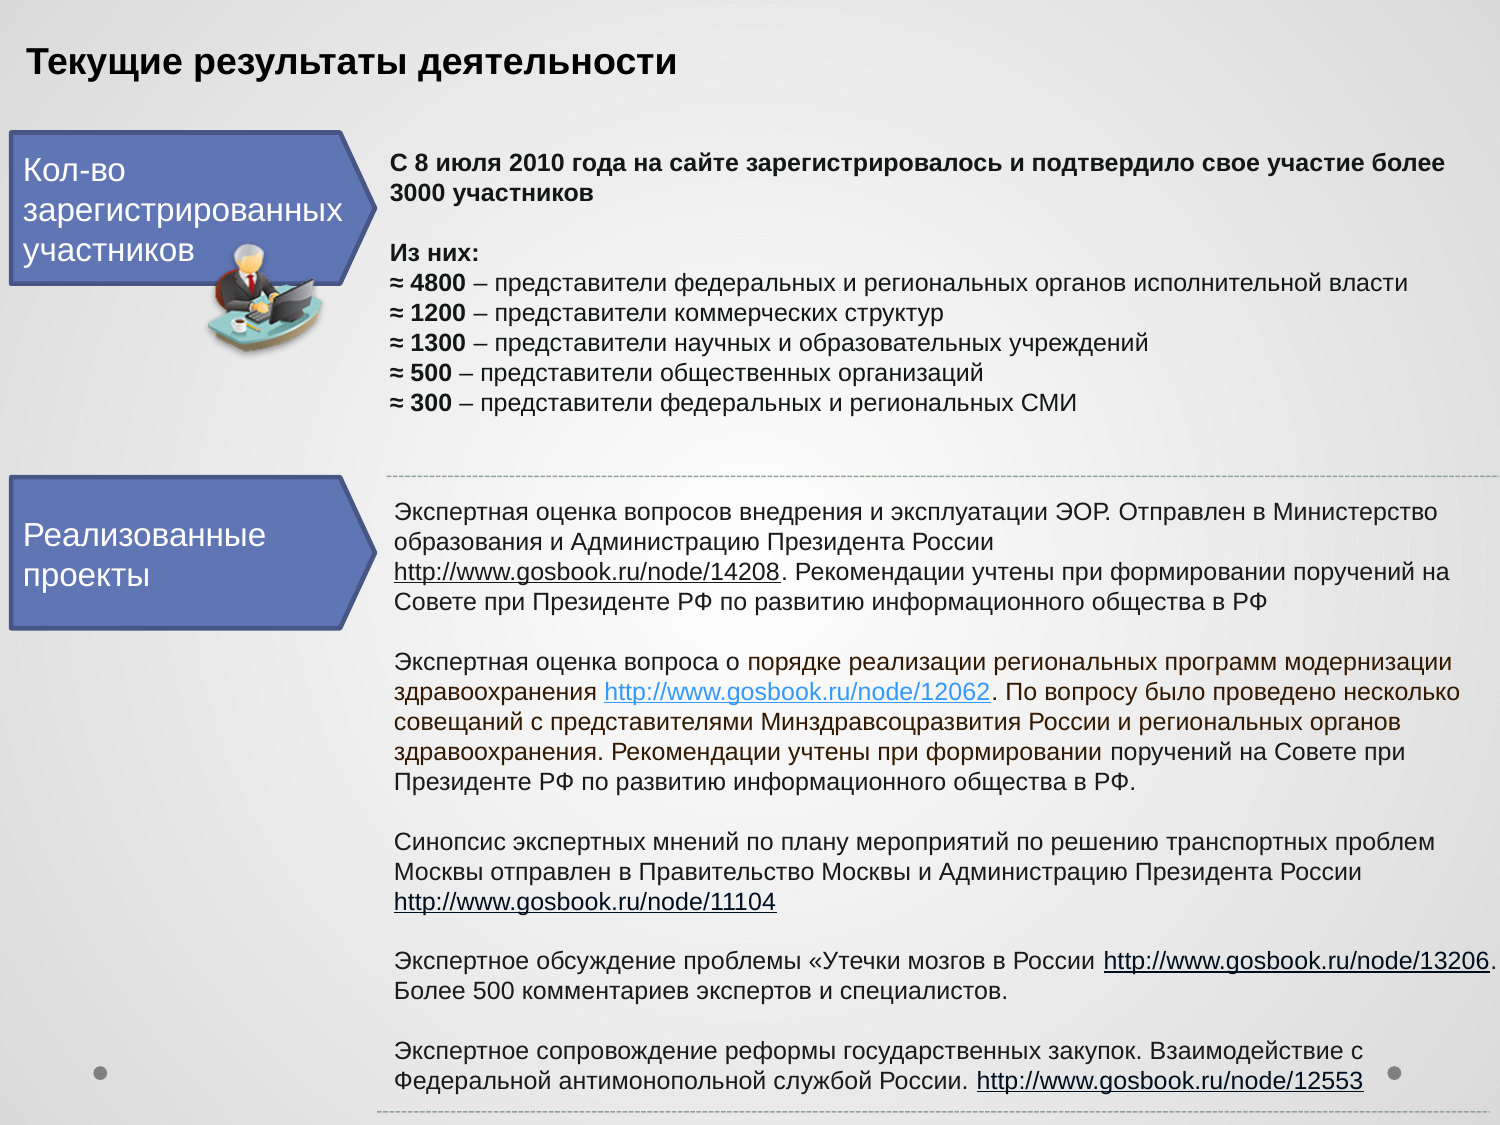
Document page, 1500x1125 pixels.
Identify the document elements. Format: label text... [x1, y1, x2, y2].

text_box Экспертная оценка вопросов внедрения и эксплуатации ЭОР. Отправлен в Министерство образования и Администрацию Президента России http://www.gosbook.ru/node/14208. Рекомендации учтены при формировании поручений на Совете при Президенте РФ по развитию информационного общества в РФ Экспертная оценка вопроса о порядке реализации региональных программ модернизации здравоохранения http://www.gosbook.ru/node/12062. По вопросу было проведено несколько совещаний с представителями Минздравсоцразвития России и региональных органов здравоохранения. Рекомендации учтены при формировании поручений на Совете при Президенте РФ по развитию информационного общества в РФ. Синопсис экспертных мнений по плану мероприятий по решению транспортных проблем Москвы отправлен в Правительство Москвы и Администрацию Президента России http://www.gosbook.ru/node/11104 Экспертное обсуждение проблемы «Утечки мозгов в России http://www.gosbook.ru/node/13206. Более 500 комментариев экспертов и специалистов. Экспертное сопровождение реформы государственных закупок. Взаимодействие с Федеральной антимонопольной службой России. http://www.gosbook.ru/node/12553 [379, 488, 1500, 1125]
text_box Текущие результаты деятельности [11, 29, 1425, 90]
text_box Кол-во зарегистрированных участников [8, 130, 374, 286]
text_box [205, 239, 329, 356]
text_box С 8 июля 2010 года на сайте зарегистрировалось и подтвердило свое участие более 3000 участников Из них: ≈ 4800 – представители федеральных и региональных органов исполнительной власти ≈ 1200 – представители коммерческих структур ≈ 1300 – представители научных и образовательных учреждений ≈ 500 – представители общественных организаций ≈ 300 – представители федеральных и региональных СМИ [374, 139, 1500, 424]
text_box Реализованные проекты [8, 474, 378, 631]
